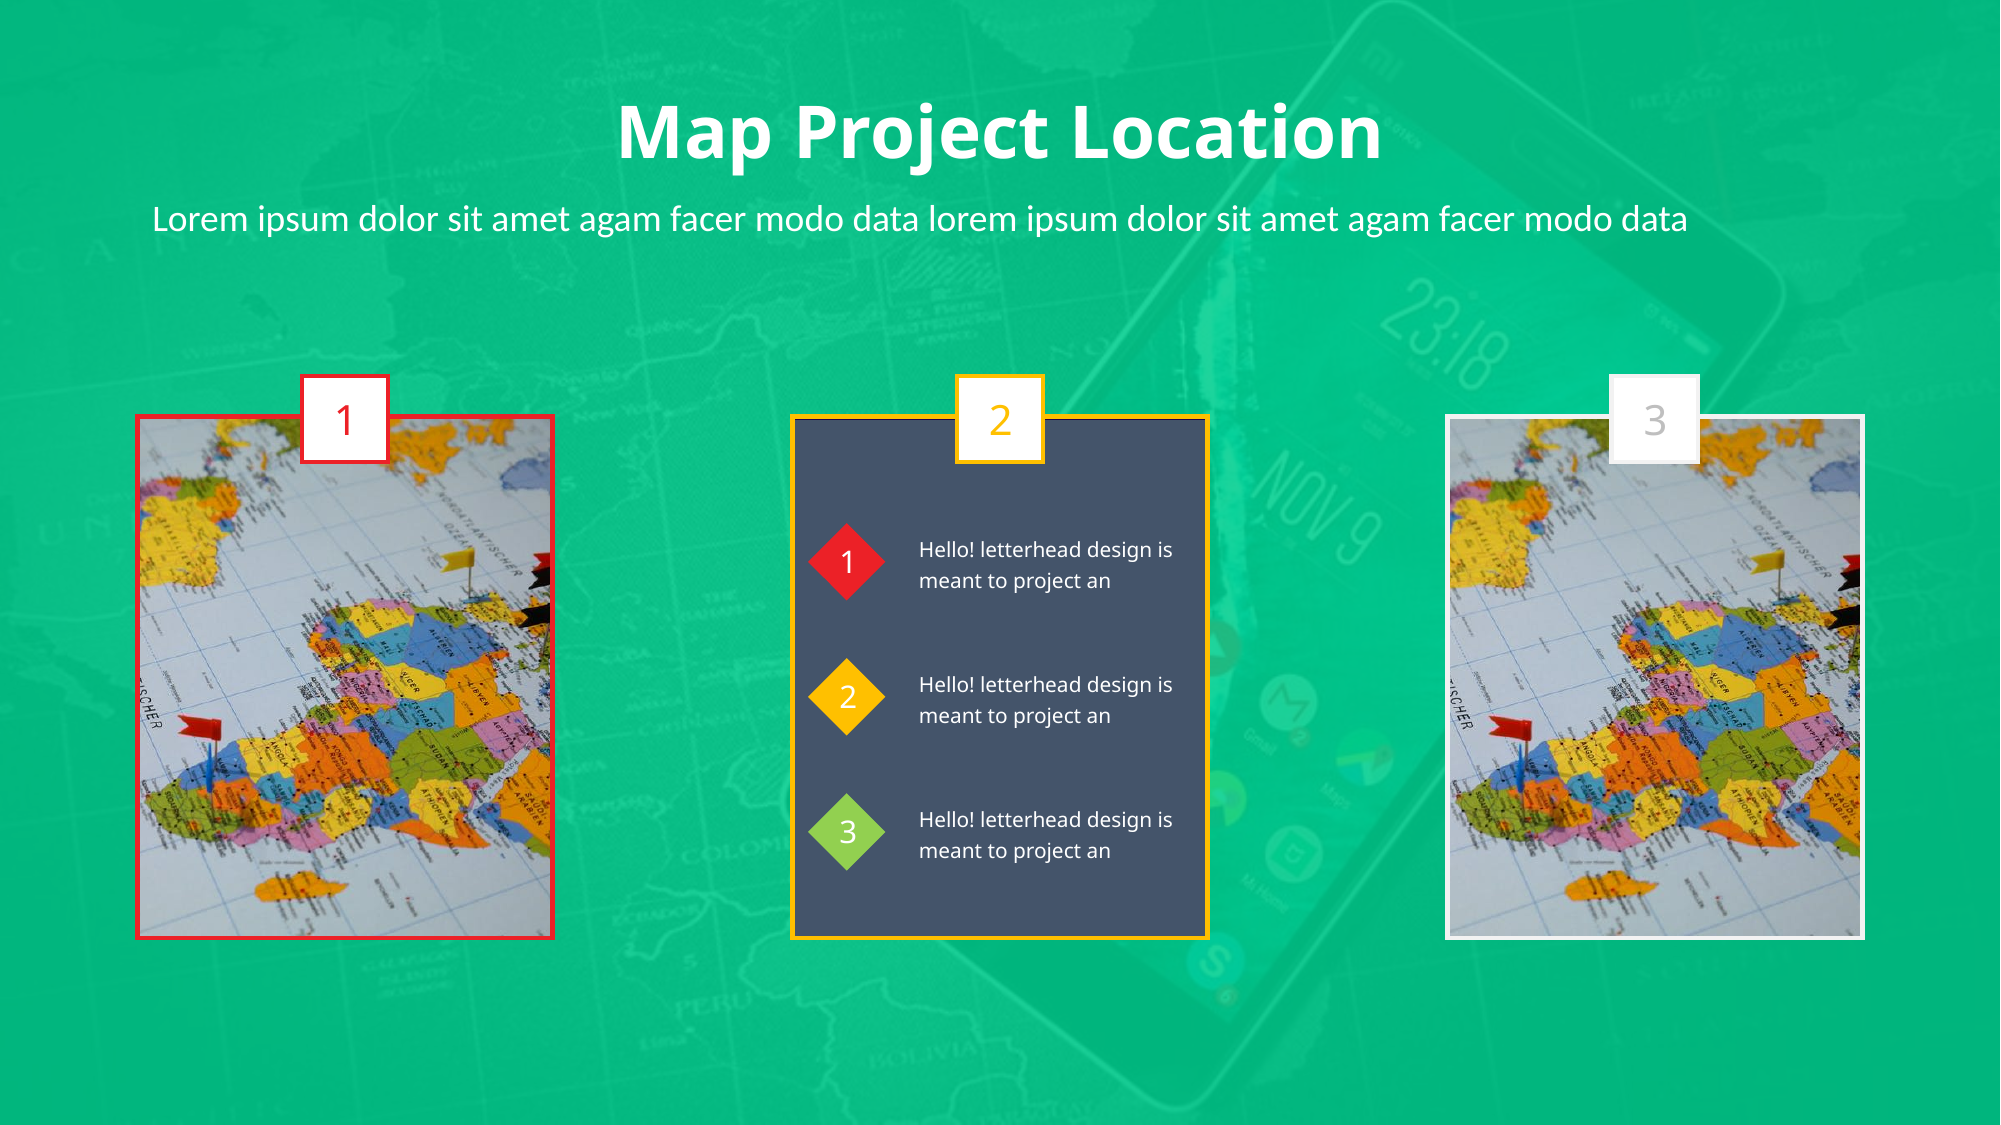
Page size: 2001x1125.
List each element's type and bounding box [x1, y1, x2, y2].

picture [0, 0, 2000, 1125]
text_box [792, 376, 1208, 939]
